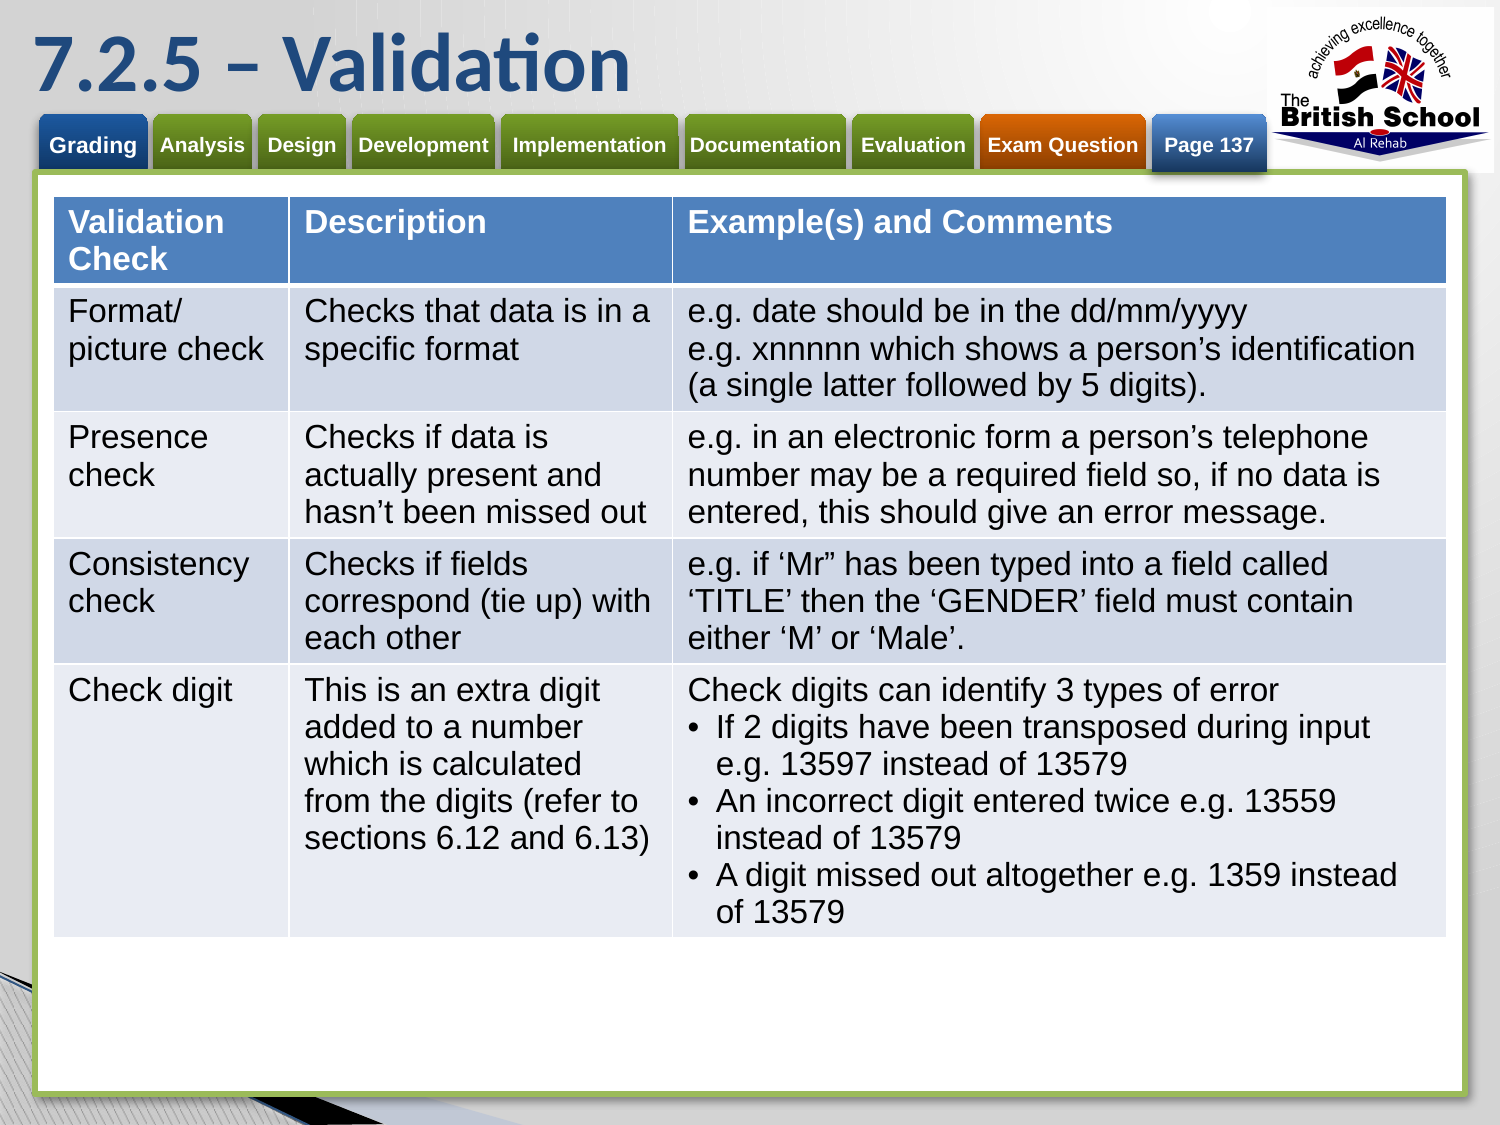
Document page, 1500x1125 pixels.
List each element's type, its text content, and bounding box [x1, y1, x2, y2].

table_header Description [290, 197, 672, 283]
table_cell Format/ picture check [54, 288, 288, 411]
table_cell Checks that data is in a specific format [290, 288, 672, 411]
text_box Page 137 [1151, 113, 1268, 173]
table_header Validation Check [54, 197, 288, 283]
table_cell This is an extra digit added to a number which is calculated from the digits (refer to sections 6.12 and 6.13) [290, 665, 672, 937]
table_cell e.g. if ‘Mr” has been typed into a field called ‘TITLE’ then the ‘GENDER’ field must contain either ‘M’ or ‘Male’. [673, 539, 1446, 663]
table_cell Check digits can identify 3 types of error If 2 digits have been transposed during input e.g. 13597 instead of 13579 An incorrect digit entered twice e.g. 13559 instead of 13579 A digit missed out altogether e.g. 1359 instead of 13579 [673, 665, 1446, 937]
picture [281, 1114, 303, 1125]
table_cell Checks if fields correspond (tie up) with each other [290, 539, 672, 663]
title 7.2.5 – Validation [17, 7, 1268, 110]
table_cell Check digit [54, 665, 288, 937]
picture [1267, 7, 1495, 173]
table_cell Checks if data is actually present and hasn’t been missed out [290, 412, 672, 537]
table_cell e.g. date should be in the dd/mm/yyyy e.g. xnnnnn which shows a person’s identification (a single latter followed by 5 digits). [673, 288, 1446, 411]
table_cell Consistency check [54, 539, 288, 663]
table_cell e.g. in an electronic form a person’s telephone number may be a required field so, if no data is entered, this should give an error message. [673, 412, 1446, 537]
table_header Example(s) and Comments [673, 197, 1446, 283]
table_cell Presence check [54, 412, 288, 537]
